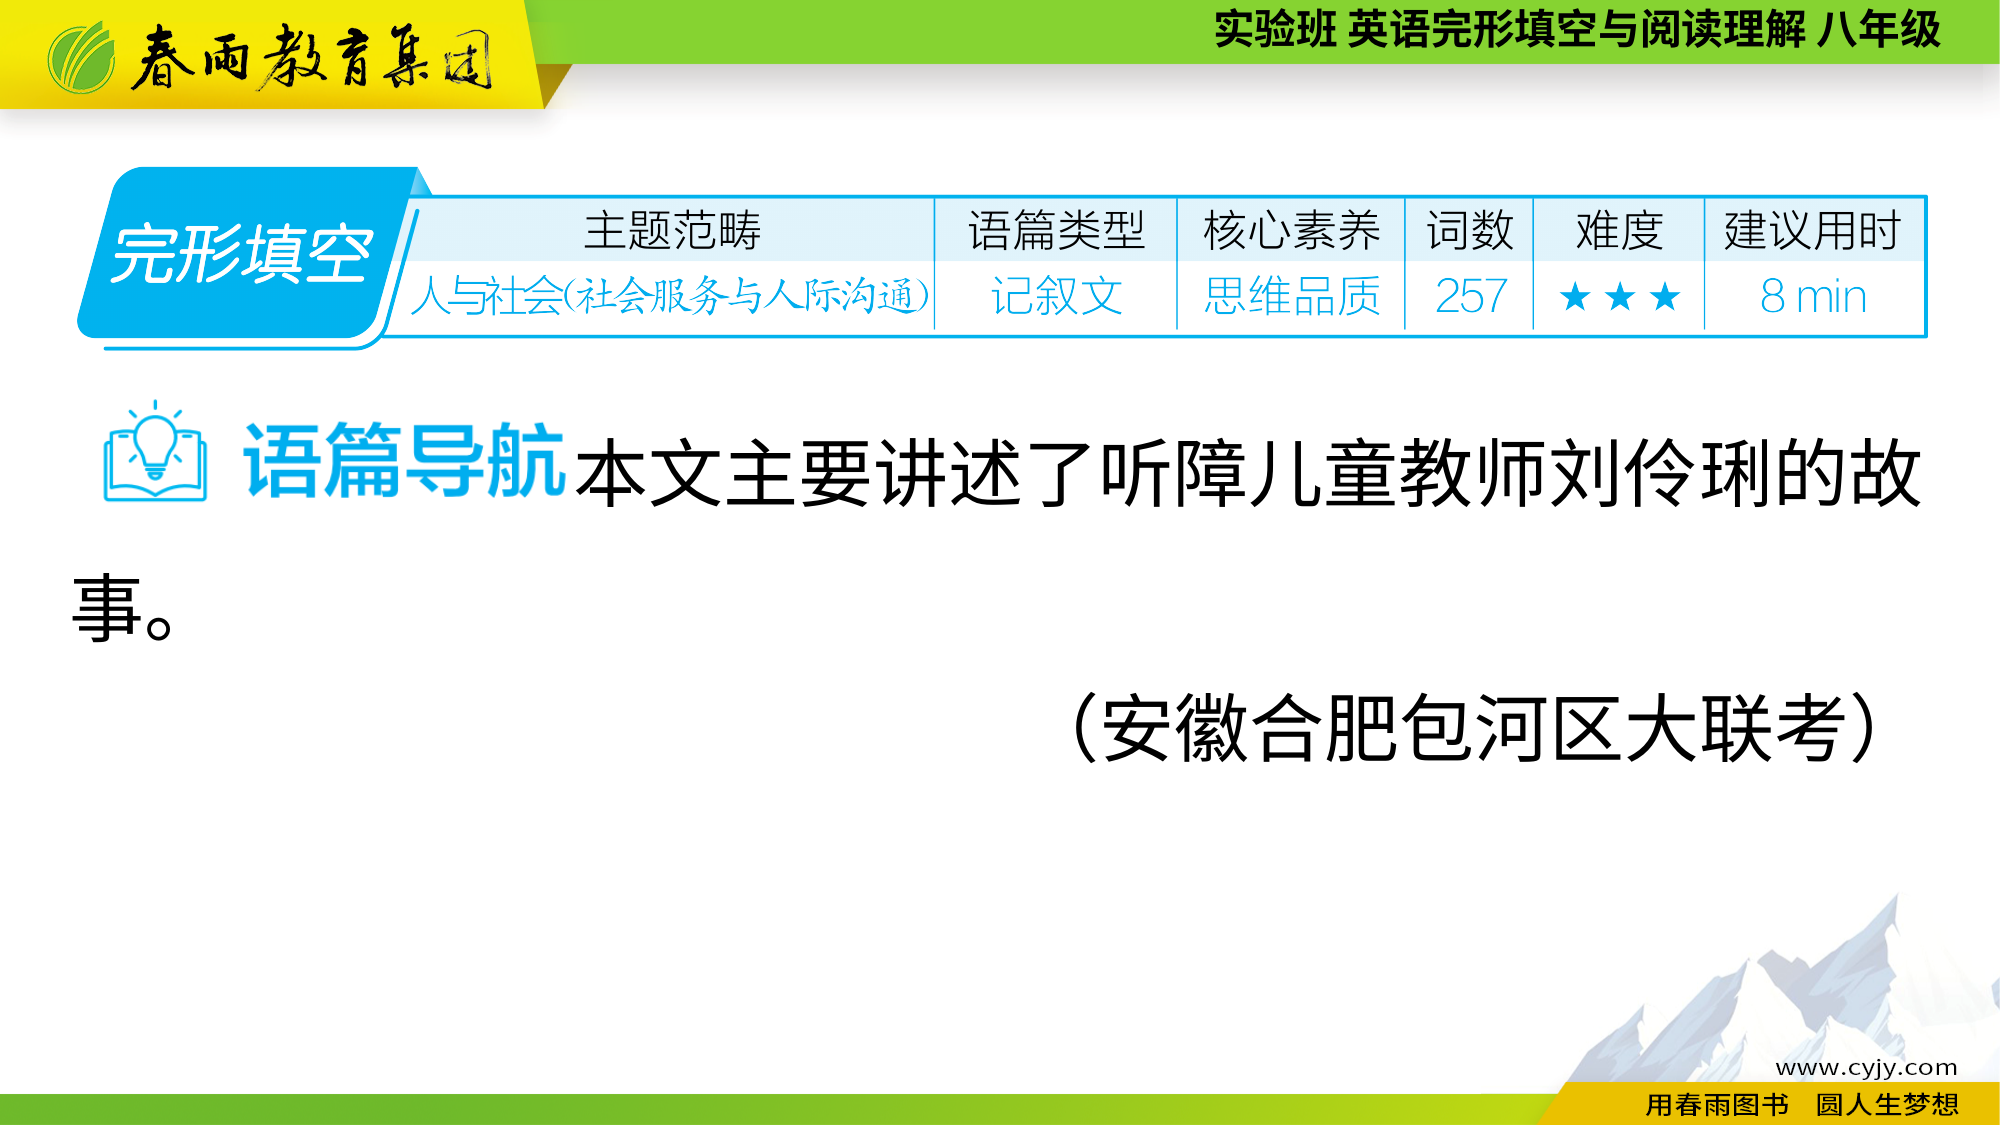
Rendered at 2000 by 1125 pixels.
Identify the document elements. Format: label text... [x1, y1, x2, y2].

list 本文主要讲述了听障儿童教师刘伶琍的故事。 [54, 380, 1939, 629]
text_box （安徽合肥包河区大联考） [54, 629, 1939, 779]
picture [0, 0, 2000, 1125]
